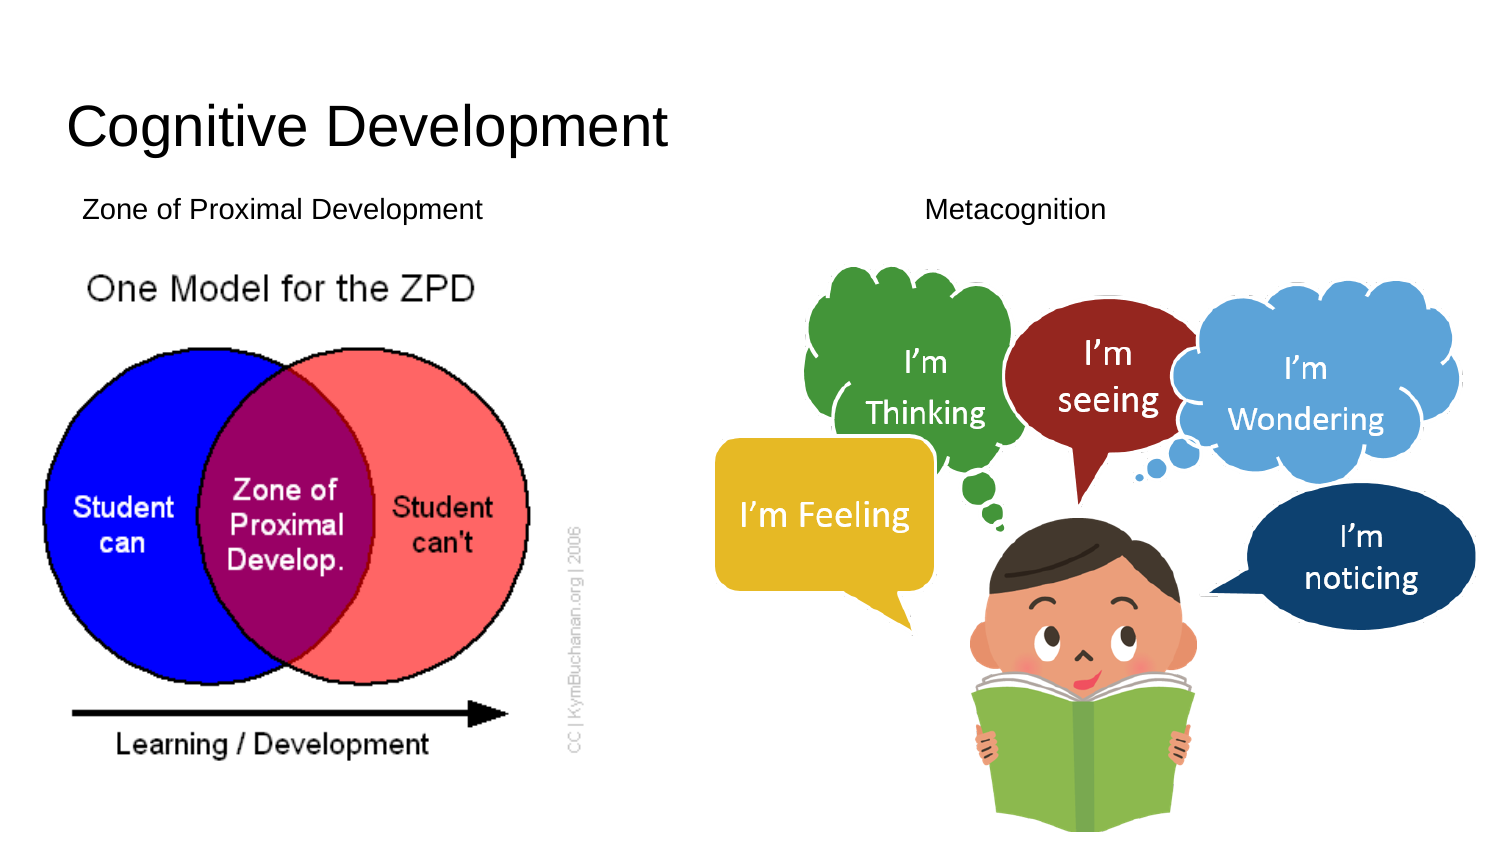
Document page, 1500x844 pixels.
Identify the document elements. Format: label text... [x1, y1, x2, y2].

title Cognitive Development [51, 72, 1449, 167]
text_box Zone of Proximal Development [67, 174, 531, 229]
picture [26, 262, 601, 788]
picture [713, 256, 1489, 832]
text_box Metacognition [909, 174, 1398, 239]
